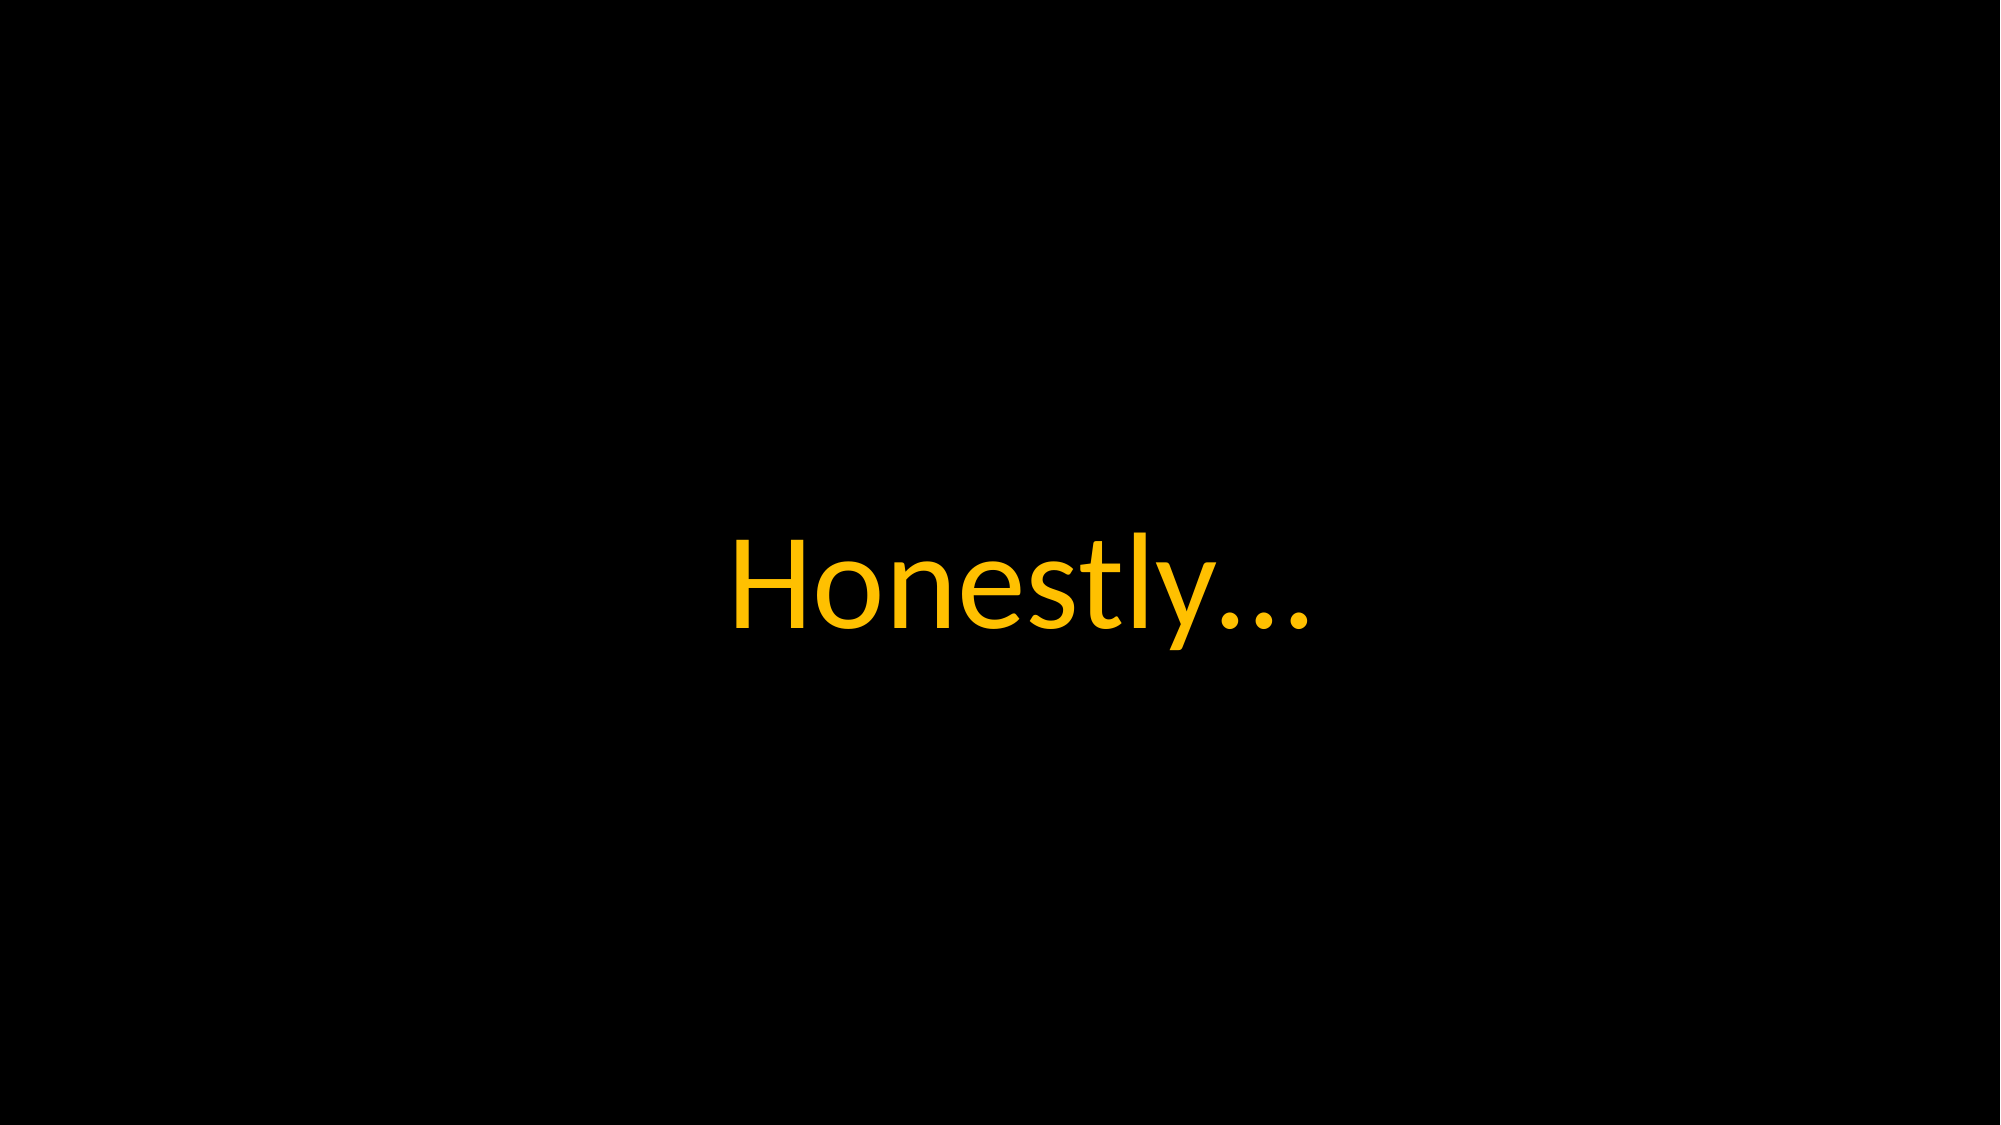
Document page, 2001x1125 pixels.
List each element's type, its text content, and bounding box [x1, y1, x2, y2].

list Honestly… [157, 502, 1883, 1078]
